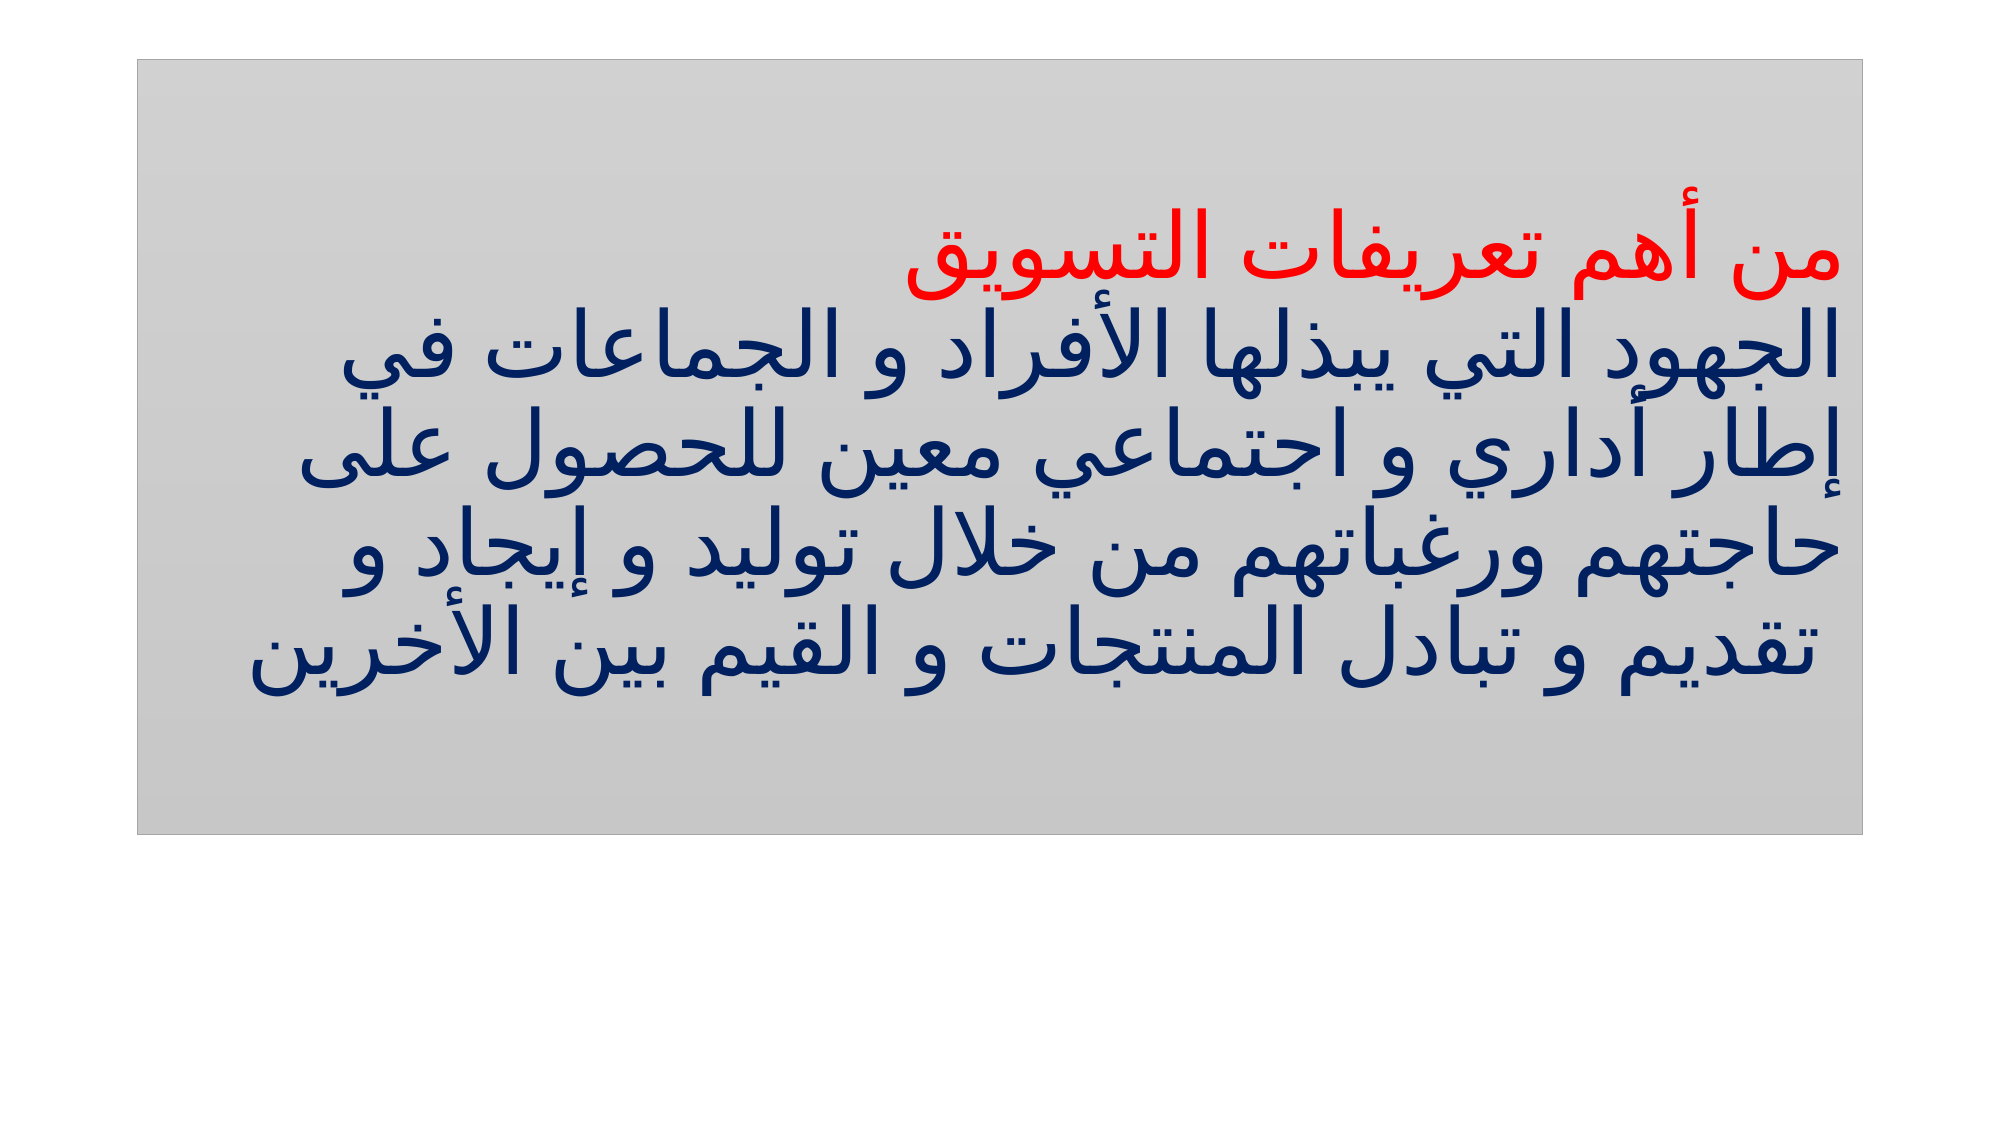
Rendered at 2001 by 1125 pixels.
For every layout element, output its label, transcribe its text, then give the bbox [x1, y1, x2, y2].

title من أهم تعريفات التسويق الجهود التي يبذلها الأفراد و الجماعات في إطار أداري و اجتماعي معين للحصول على حاجتهم ورغباتهم من خلال توليد و إيجاد و تقديم و تبادل المنتجات و القيم بين الأخرين [137, 59, 1863, 835]
